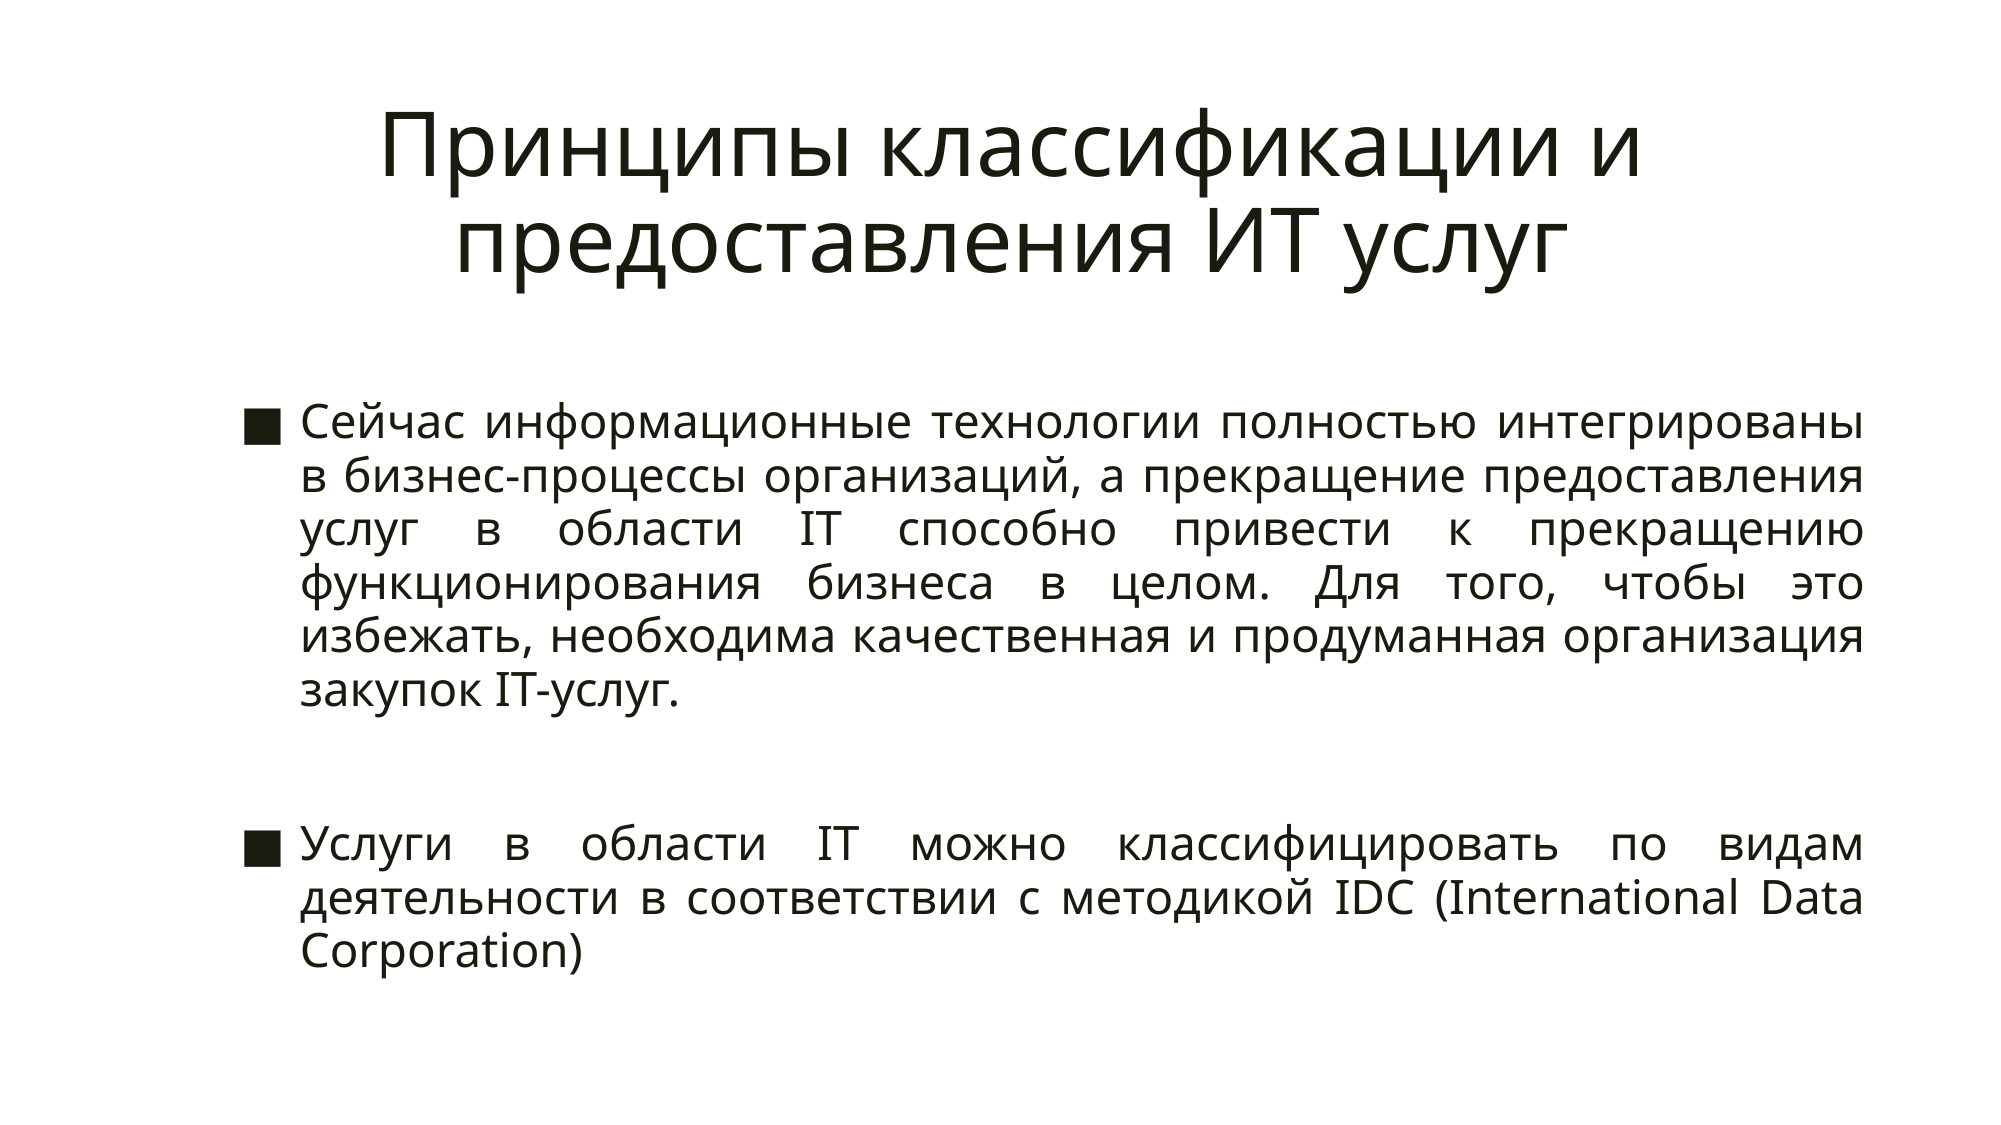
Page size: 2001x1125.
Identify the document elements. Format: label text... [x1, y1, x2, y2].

title Принципы классификации и предоставления ИТ услуг [225, 92, 1800, 300]
list Сейчас информационные технологии полностью интегрированы в бизнес-процессы организаций, а прекращение предоставления услуг в области IT способно привести к прекращению функционирования бизнеса в целом. Для того, чтобы это избежать, необходима качественная и продуманная организация закупок IT-услуг. Услуги в области IT можно классифицировать по видам деятельности в соответствии с методикой IDC (International Data Corporation) [225, 388, 1882, 987]
